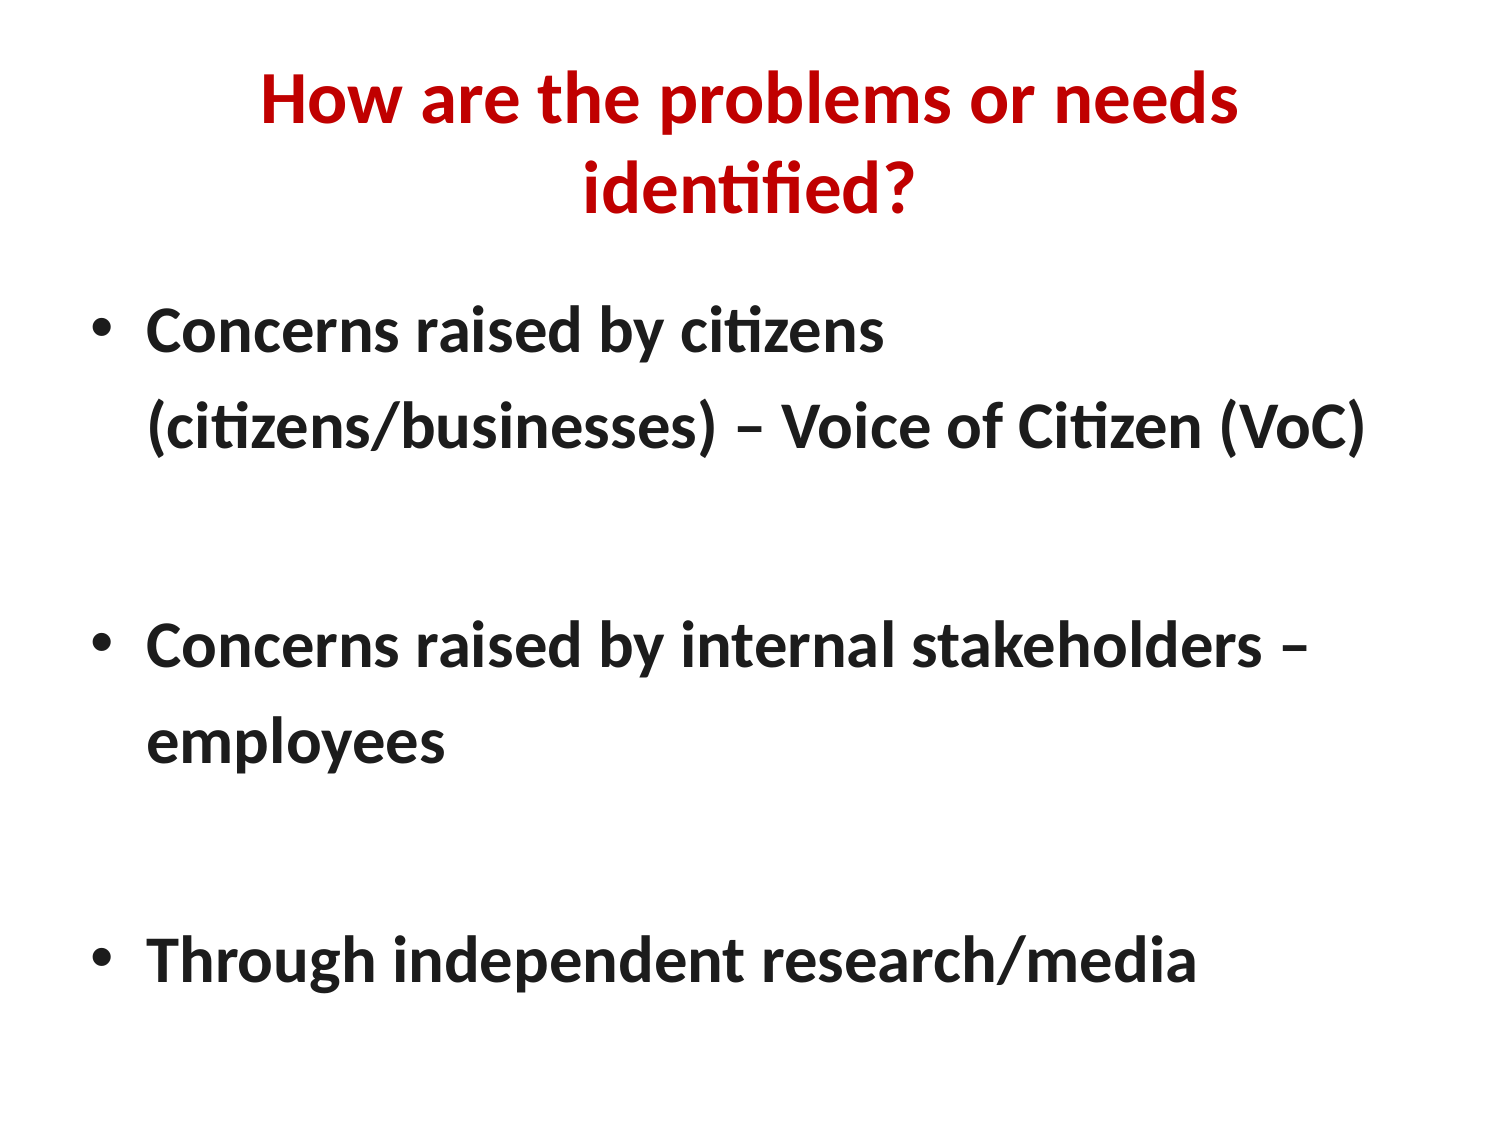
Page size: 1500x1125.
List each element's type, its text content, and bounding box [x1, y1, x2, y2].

list Concerns raised by citizens (citizens/businesses) – Voice of Citizen (VoC) Concerns raised by internal stakeholders – employees Through independent research/media [75, 262, 1425, 1005]
title How are the problems or needs identified? [75, 45, 1425, 233]
